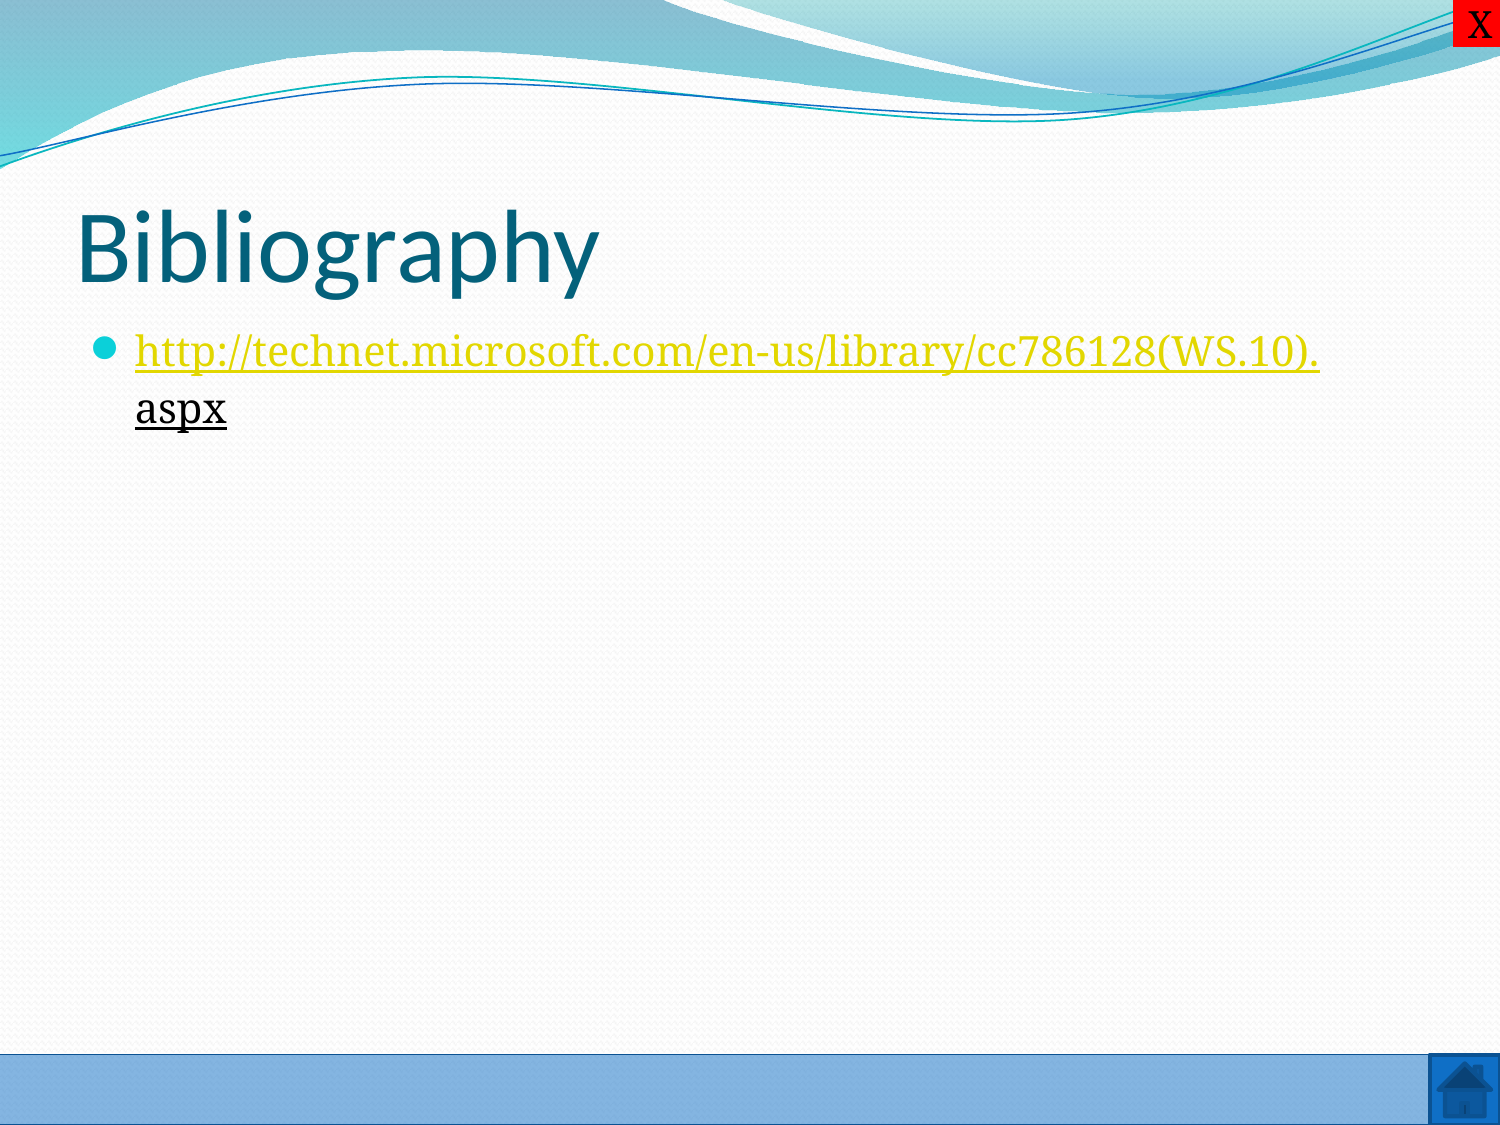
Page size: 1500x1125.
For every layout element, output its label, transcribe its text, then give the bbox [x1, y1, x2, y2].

text_box X [1451, 0, 1500, 49]
title Bibliography [75, 115, 1425, 303]
list http://technet.microsoft.com/en-us/library/cc786128(WS.10).aspx [75, 317, 1425, 1038]
text_box [1428, 1053, 1500, 1125]
text_box [0, 1053, 1428, 1125]
